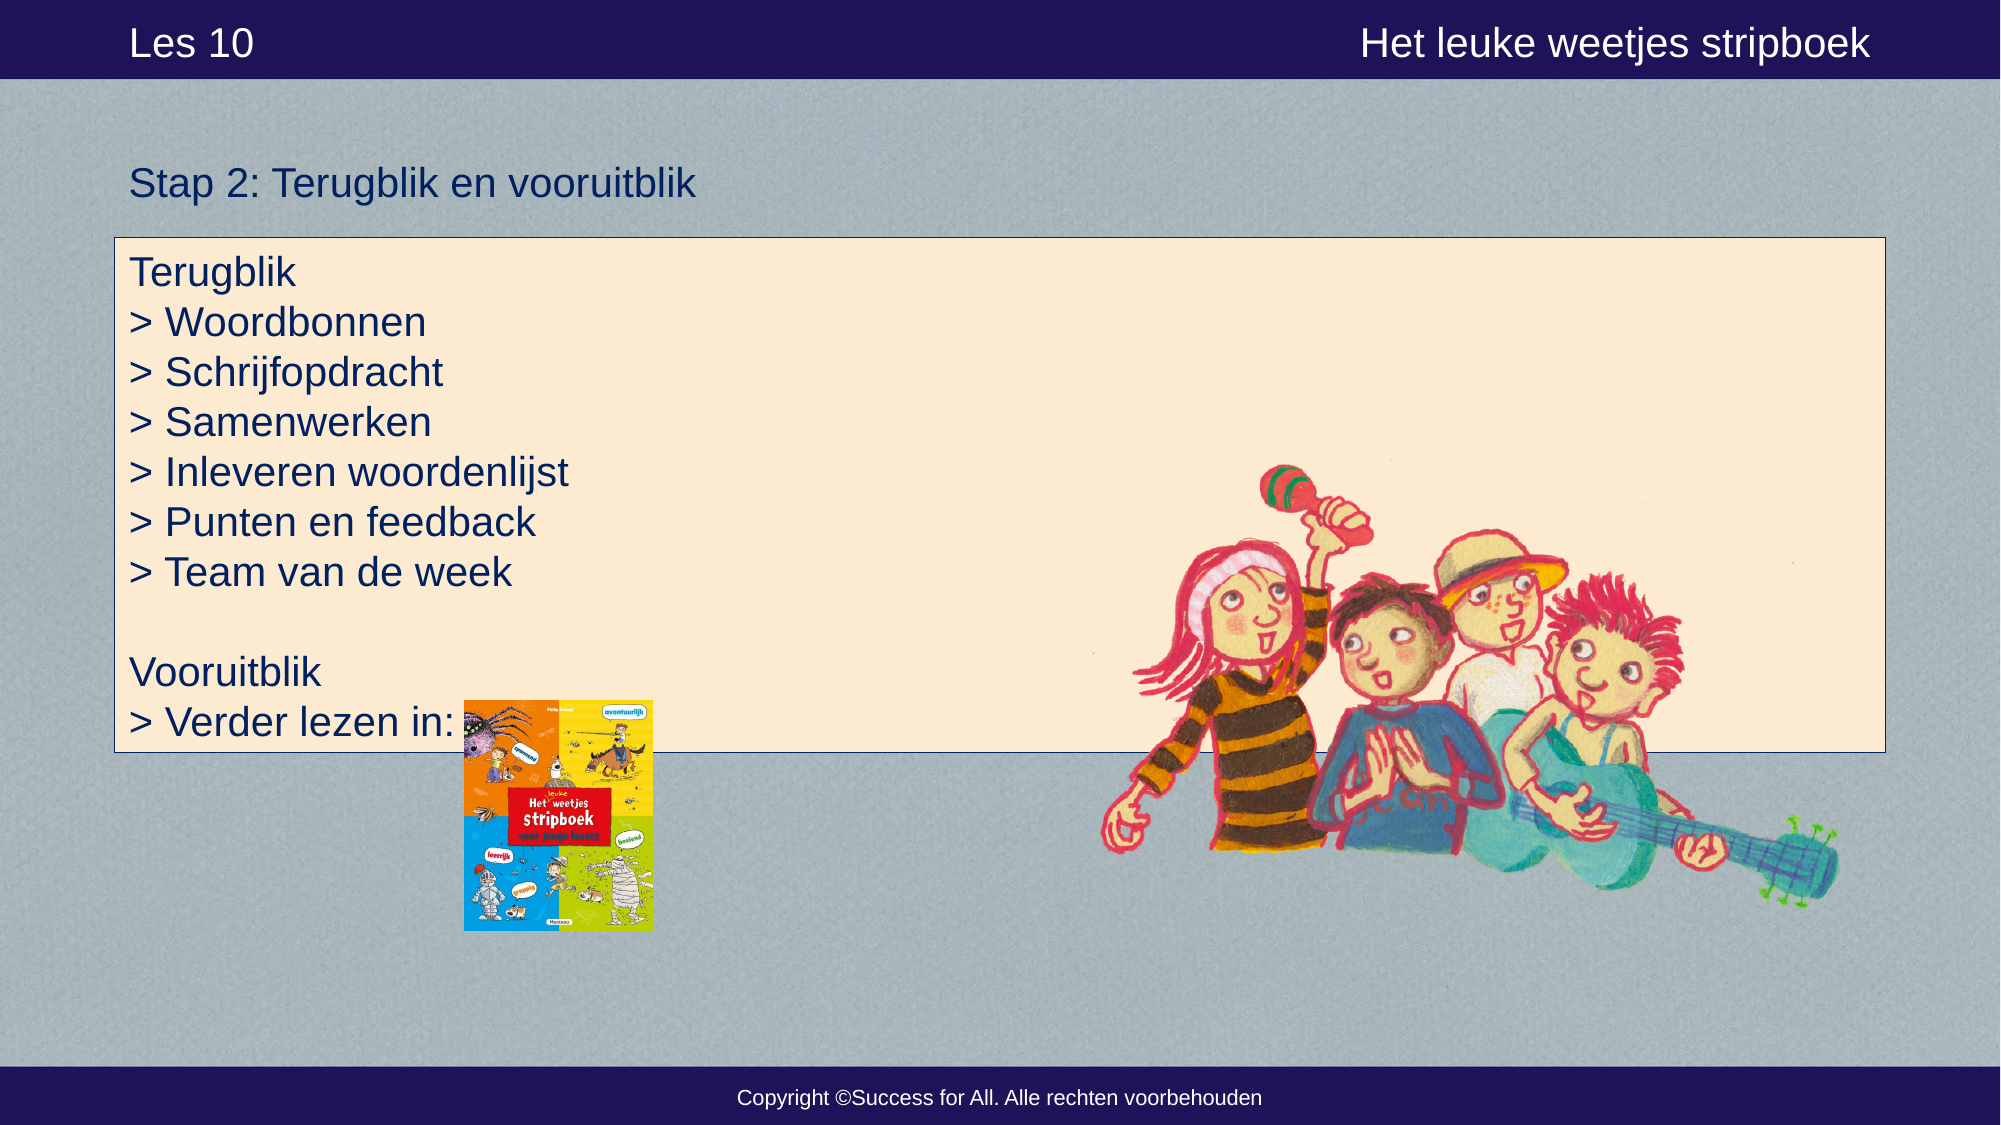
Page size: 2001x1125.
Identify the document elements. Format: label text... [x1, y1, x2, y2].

text_box Copyright ©Success for All. Alle rechten voorbehouden [0, 1076, 2000, 1125]
text_box Stap 2: Terugblik en vooruitblik [113, 148, 1635, 214]
text_box Les 10 [114, 8, 354, 73]
picture [0, 0, 2001, 1125]
text_box Terugblik > Woordbonnen > Schrijfopdracht > Samenwerken > Inleveren woordenlijst > Punten en feedback > Team van de week Vooruitblik > Verder lezen in: [114, 237, 1886, 753]
text_box Het leuke weetjes stripboek [999, 8, 1886, 73]
